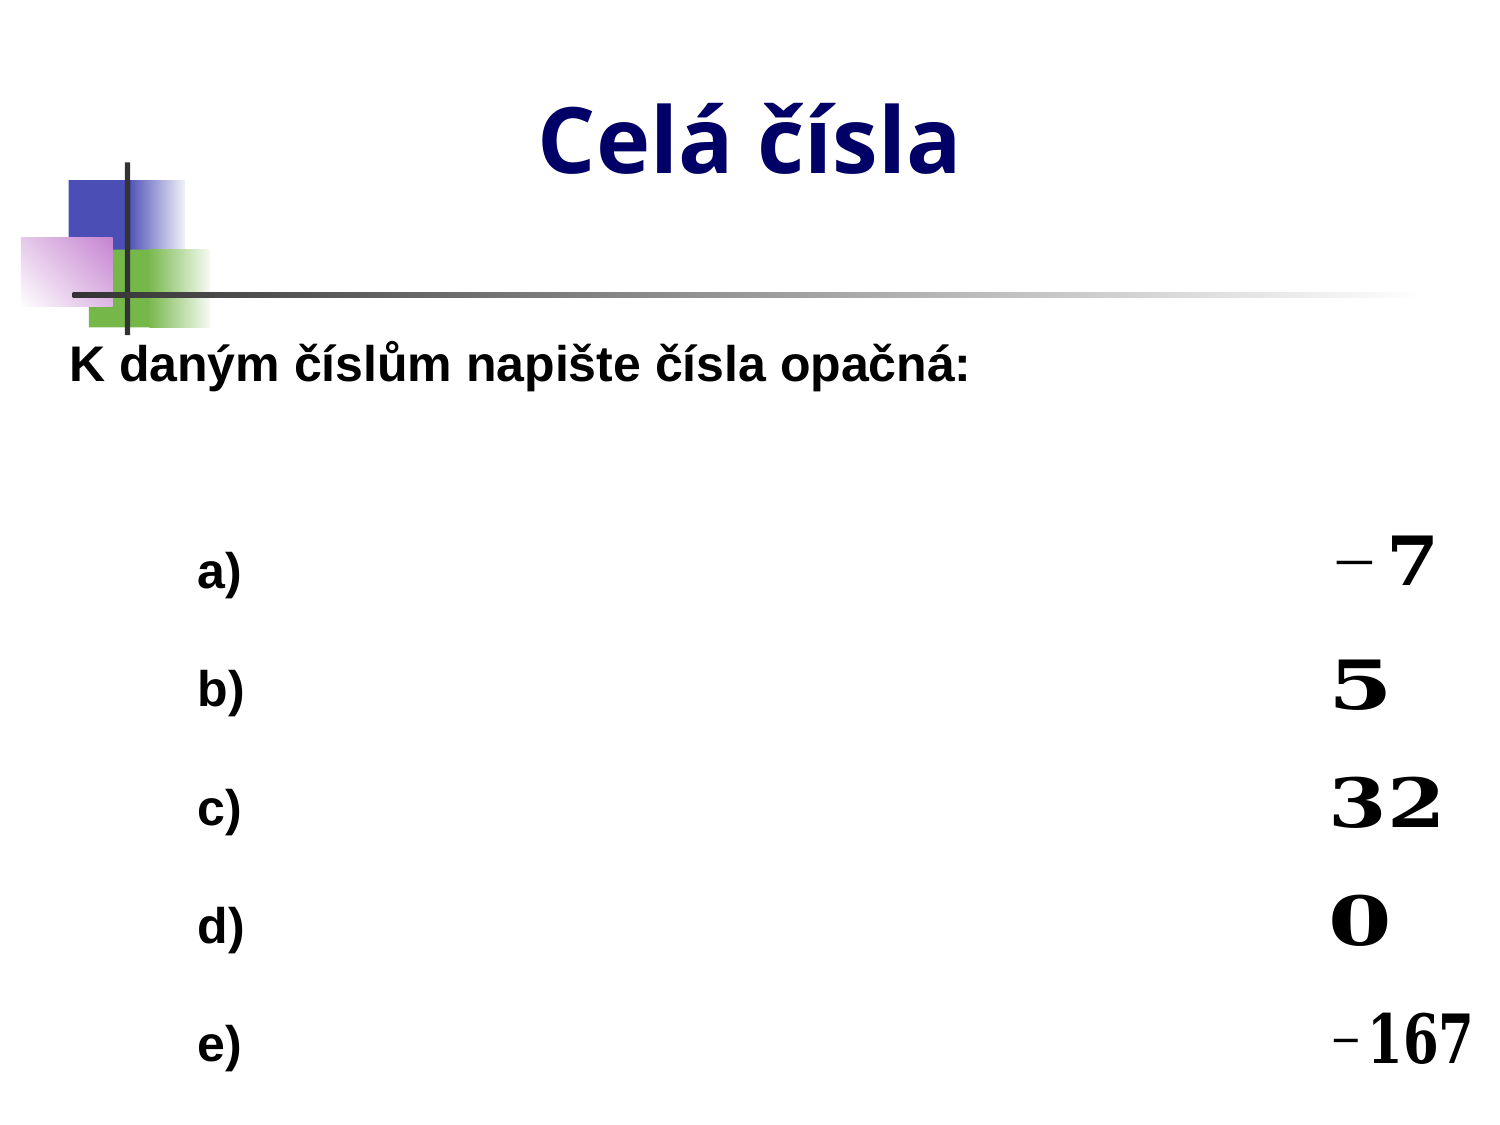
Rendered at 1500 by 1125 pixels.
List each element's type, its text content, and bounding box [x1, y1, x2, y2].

title Celá čísla [463, 89, 1037, 200]
text_box K daným číslům napište čísla opačná: [54, 324, 1211, 400]
